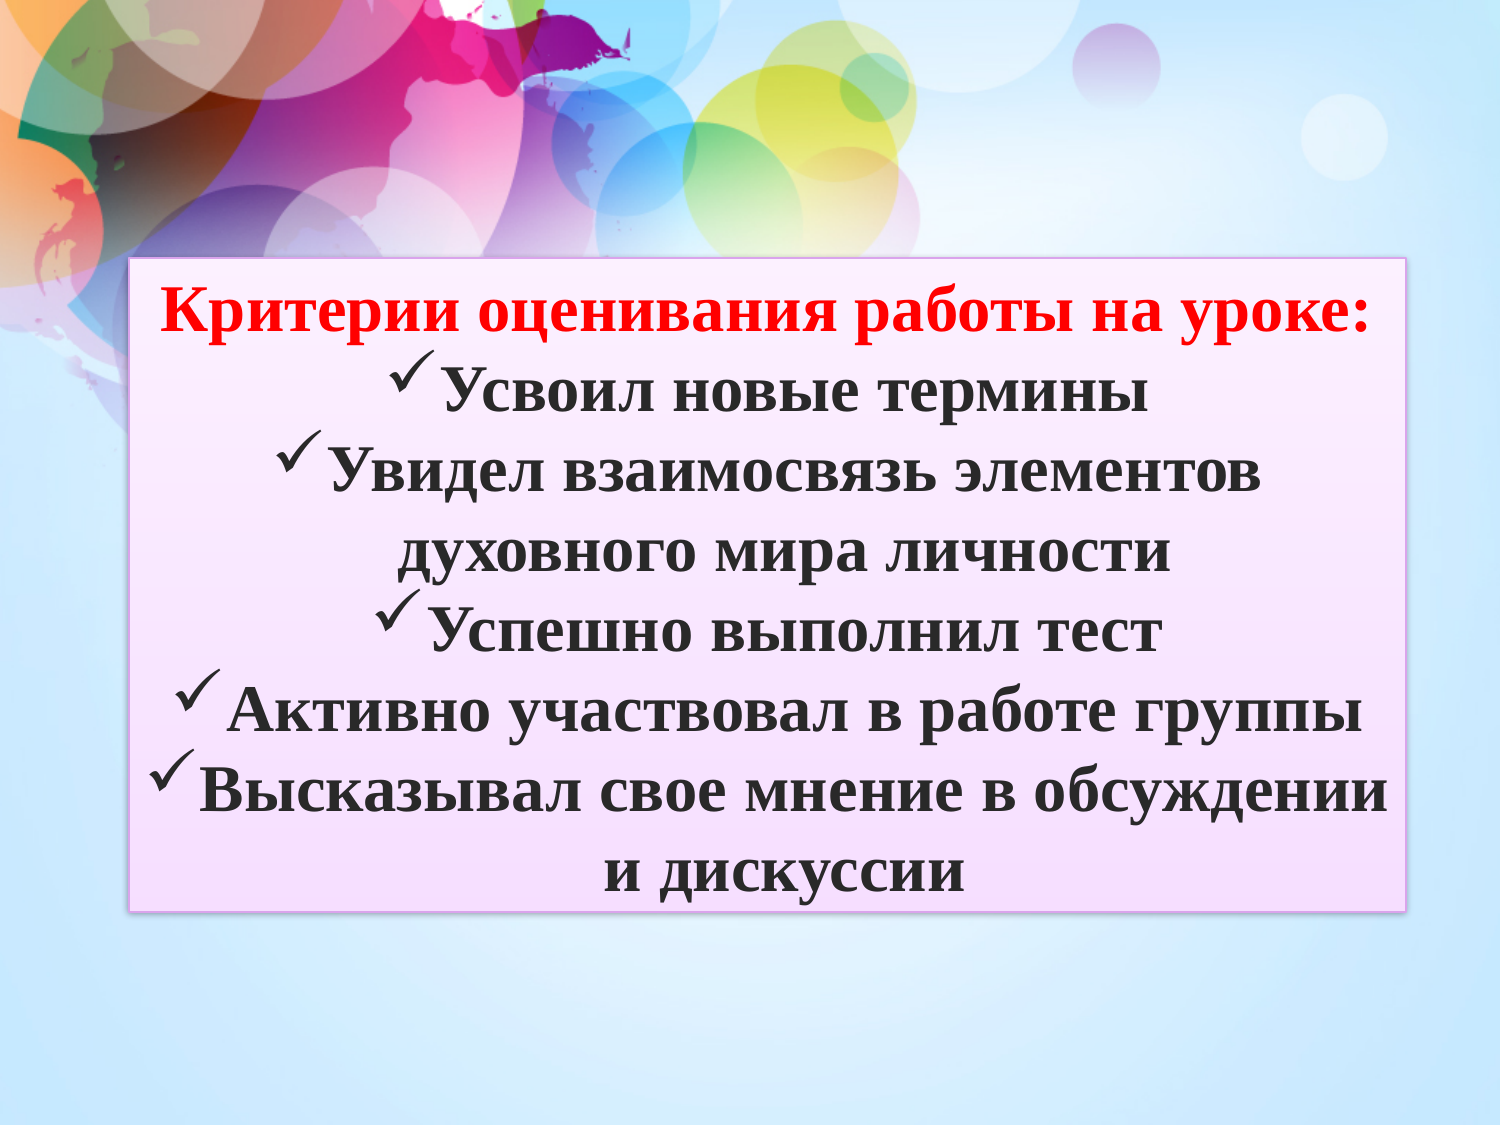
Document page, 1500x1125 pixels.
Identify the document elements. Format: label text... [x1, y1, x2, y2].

picture [0, 0, 1500, 1125]
text_box Критерии оценивания работы на уроке: Усвоил новые термины Увидел взаимосвязь элементов духовного мира личности Успешно выполнил тест Активно участвовал в работе группы Высказывал свое мнение в обсуждении и дискуссии [128, 257, 1407, 913]
